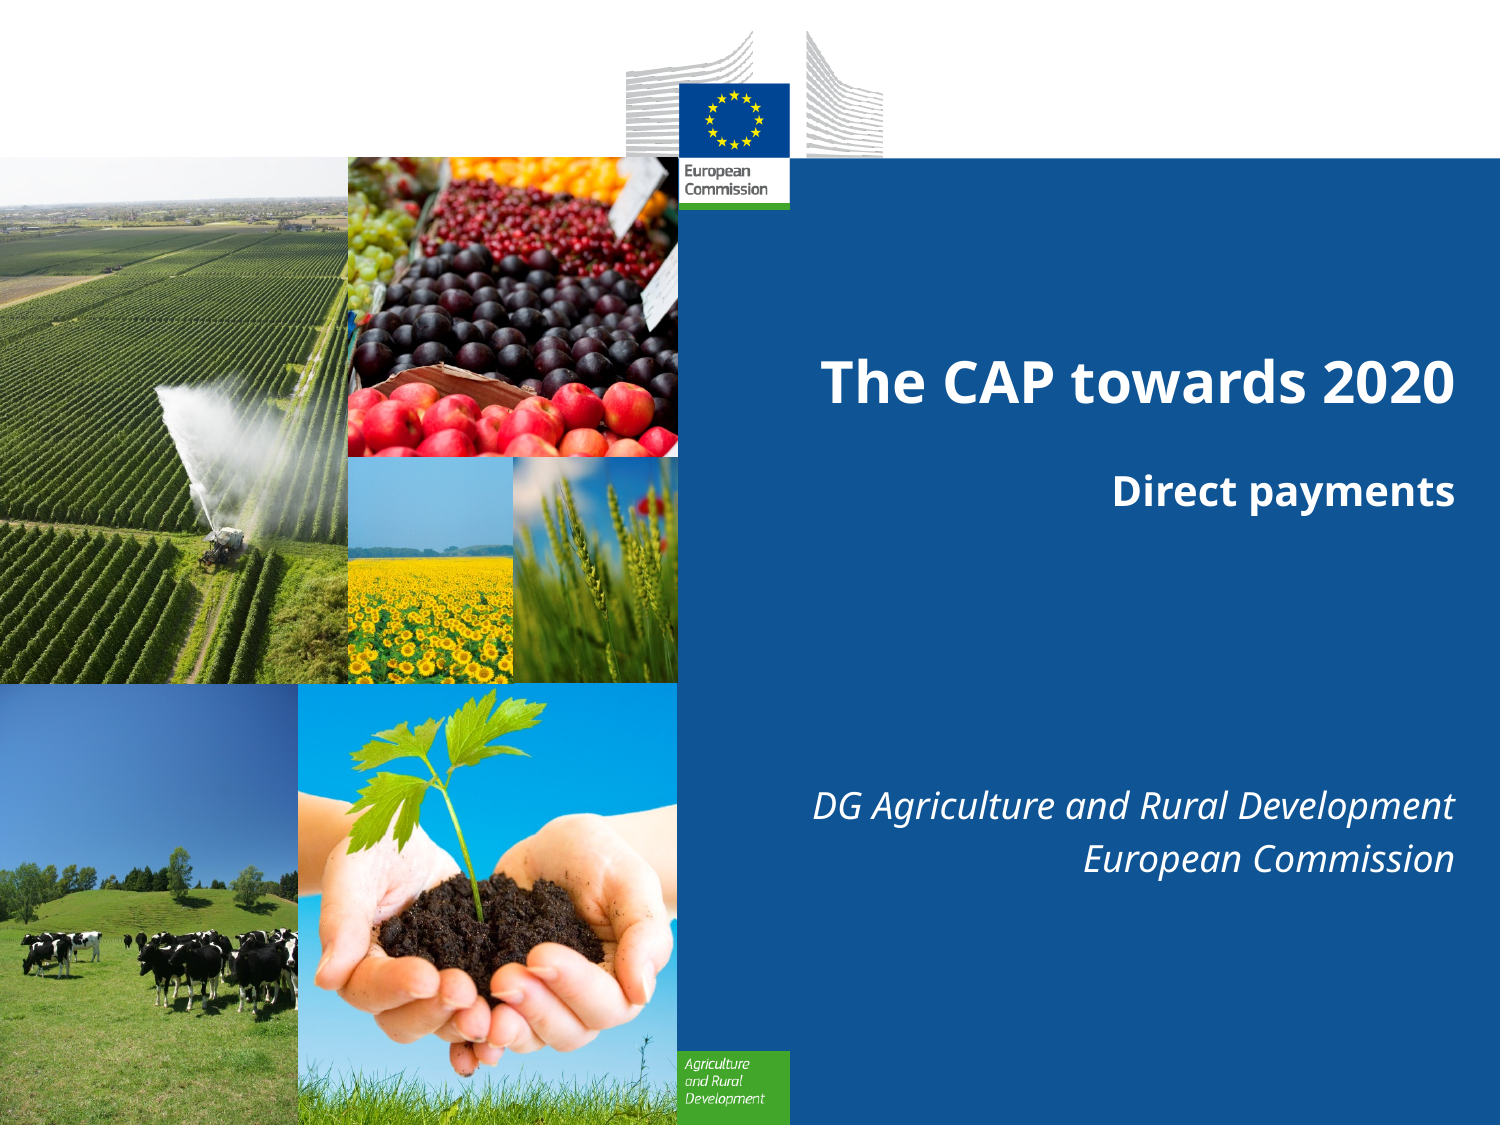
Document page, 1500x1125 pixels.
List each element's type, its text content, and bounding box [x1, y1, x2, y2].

picture [0, 31, 883, 1125]
title The CAP towards 2020 Direct payments [679, 278, 1471, 681]
subtitle DG Agriculture and Rural Development European Commission [690, 774, 1471, 964]
